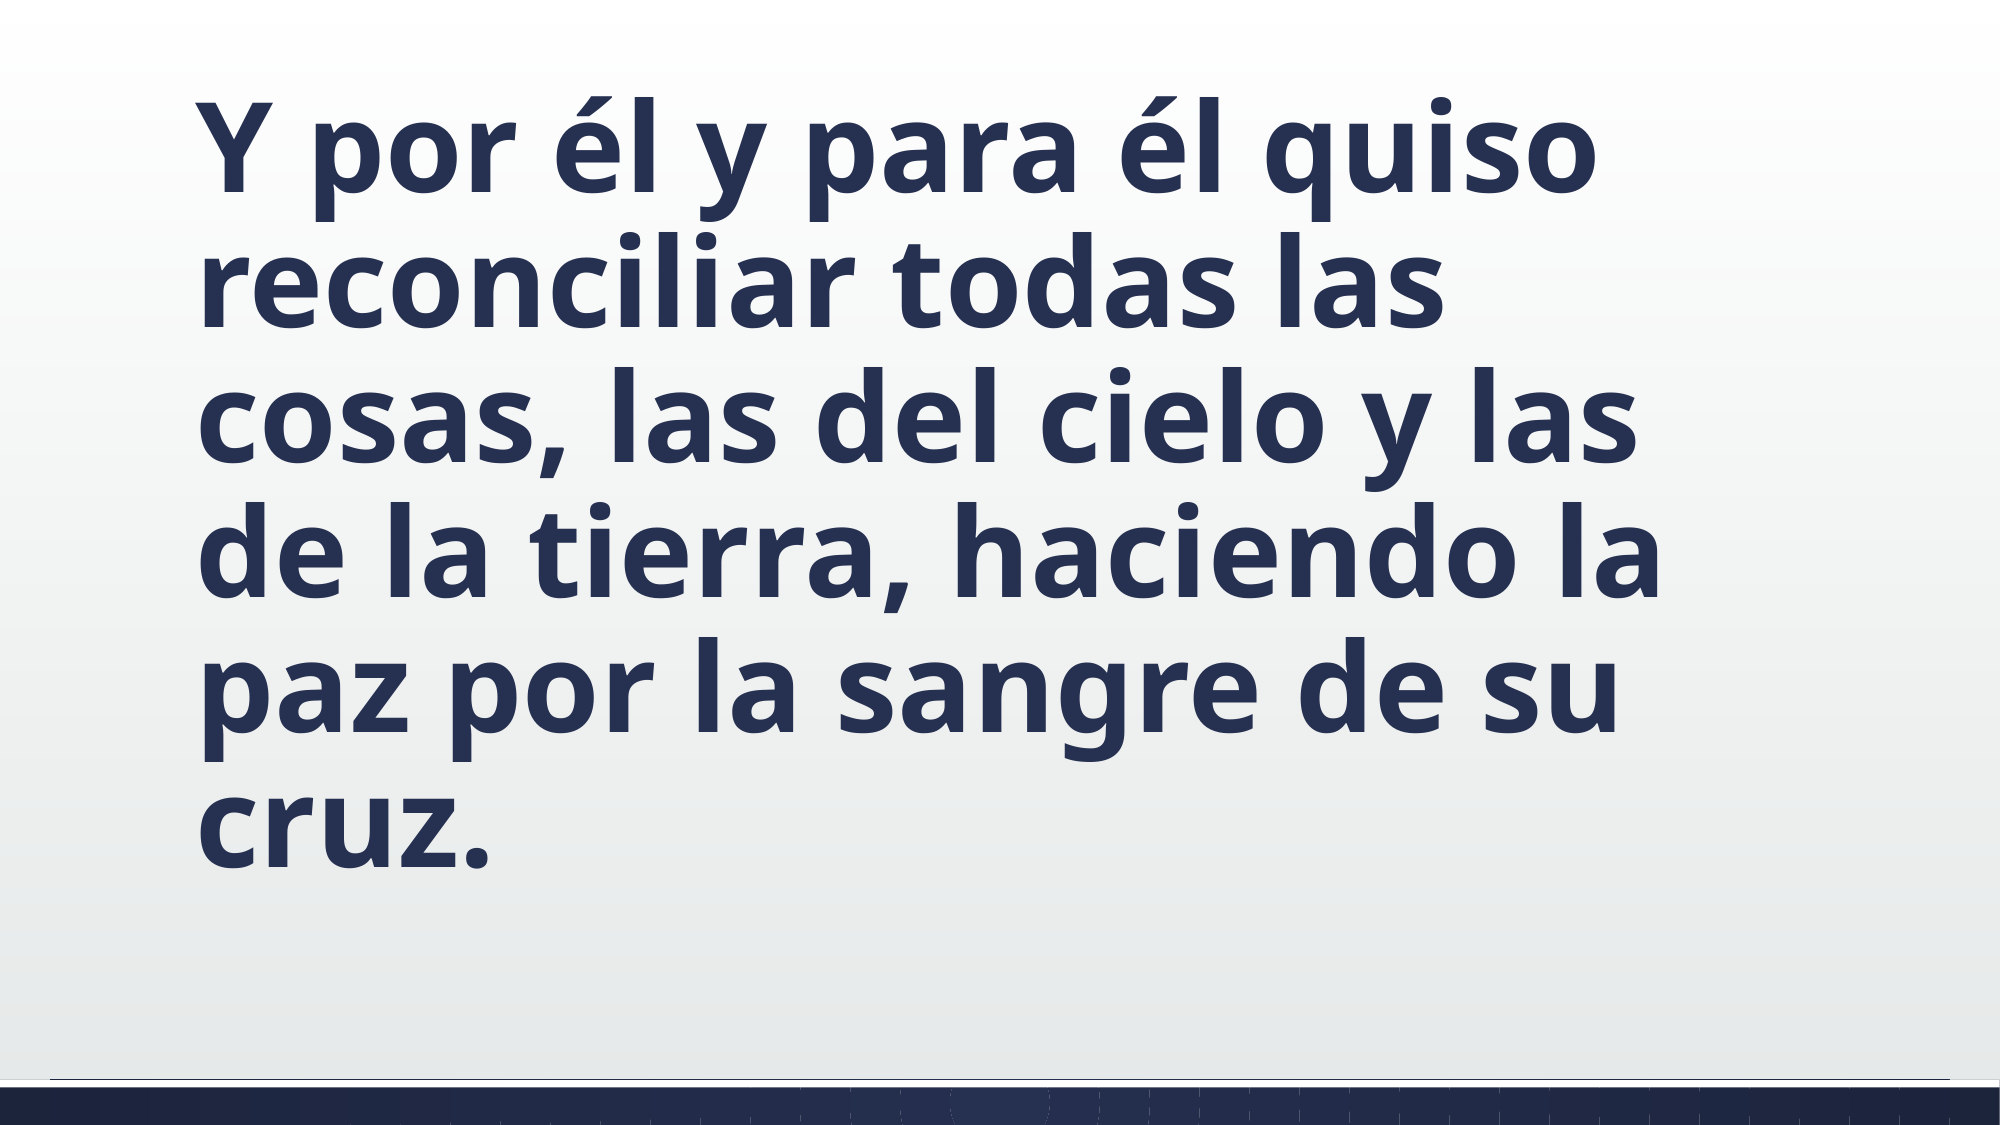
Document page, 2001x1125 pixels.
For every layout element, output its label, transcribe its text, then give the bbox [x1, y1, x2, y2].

list Y por él y para él quiso reconciliar todas las cosas, las del cielo y las de la tierra, haciendo la paz por la sangre de su cruz. [173, 76, 1816, 990]
